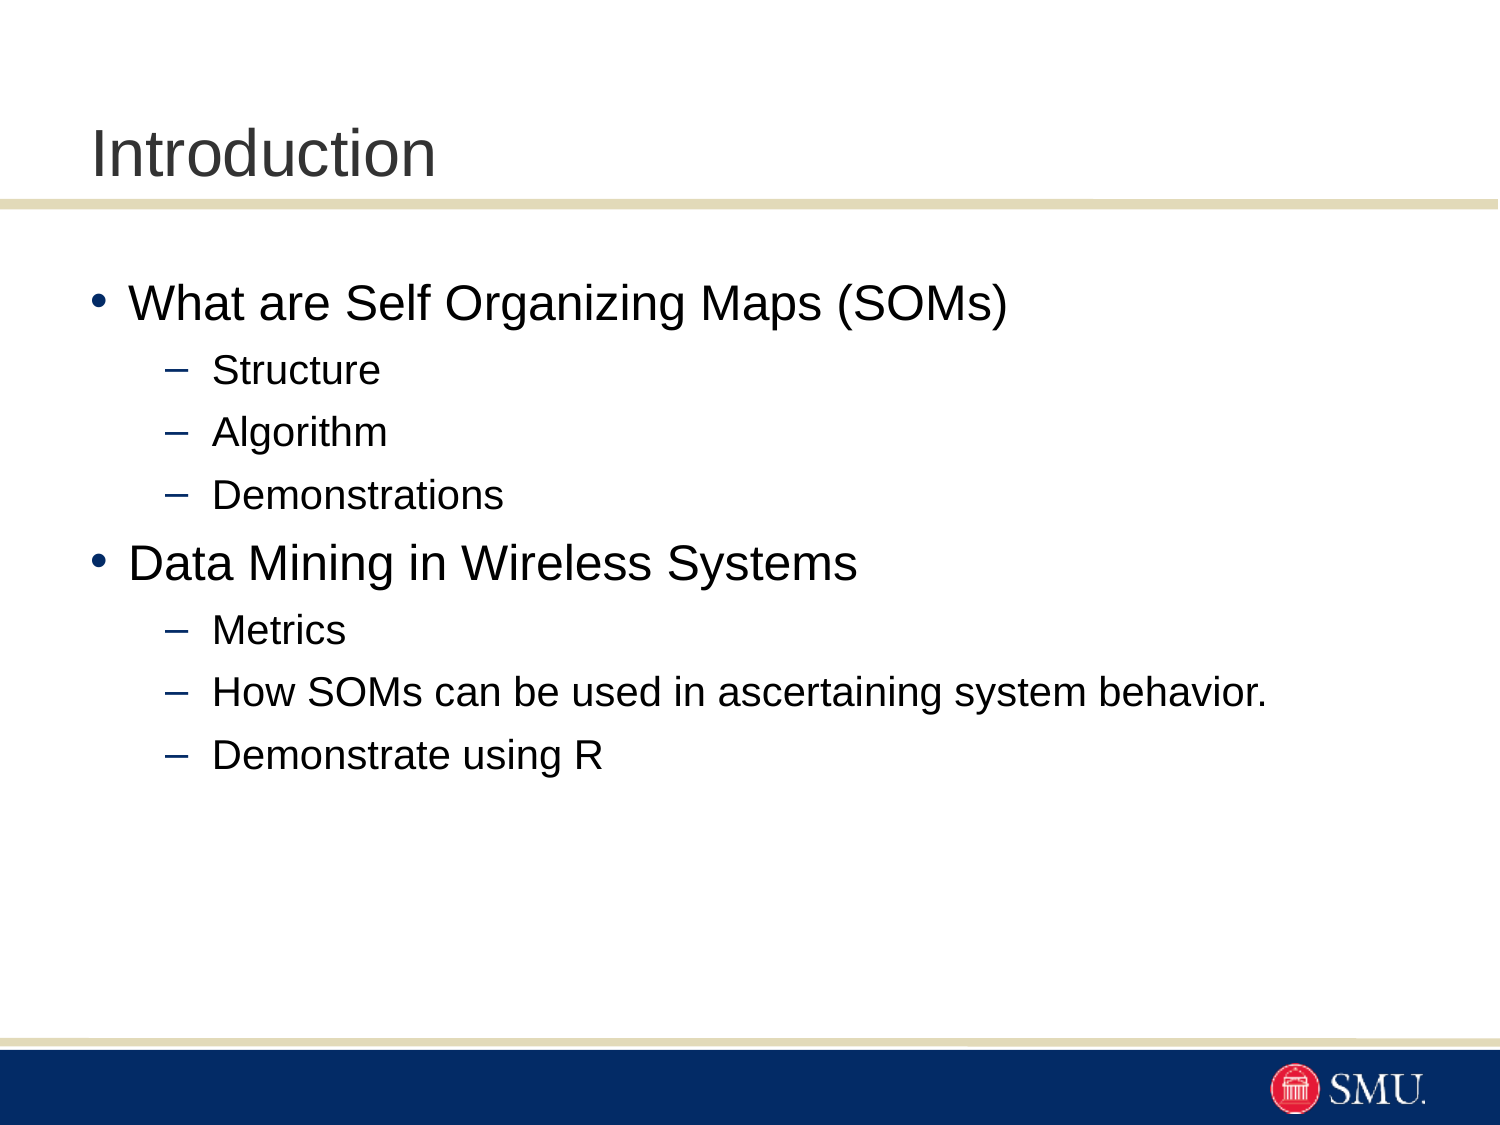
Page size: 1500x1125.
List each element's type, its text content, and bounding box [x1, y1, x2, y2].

list What are Self Organizing Maps (SOMs) Structure Algorithm Demonstrations Data Mining in Wireless Systems Metrics How SOMs can be used in ascertaining system behavior. Demonstrate using R [75, 262, 1425, 1005]
picture [1270, 1063, 1425, 1114]
title Introduction [75, 9, 1425, 198]
